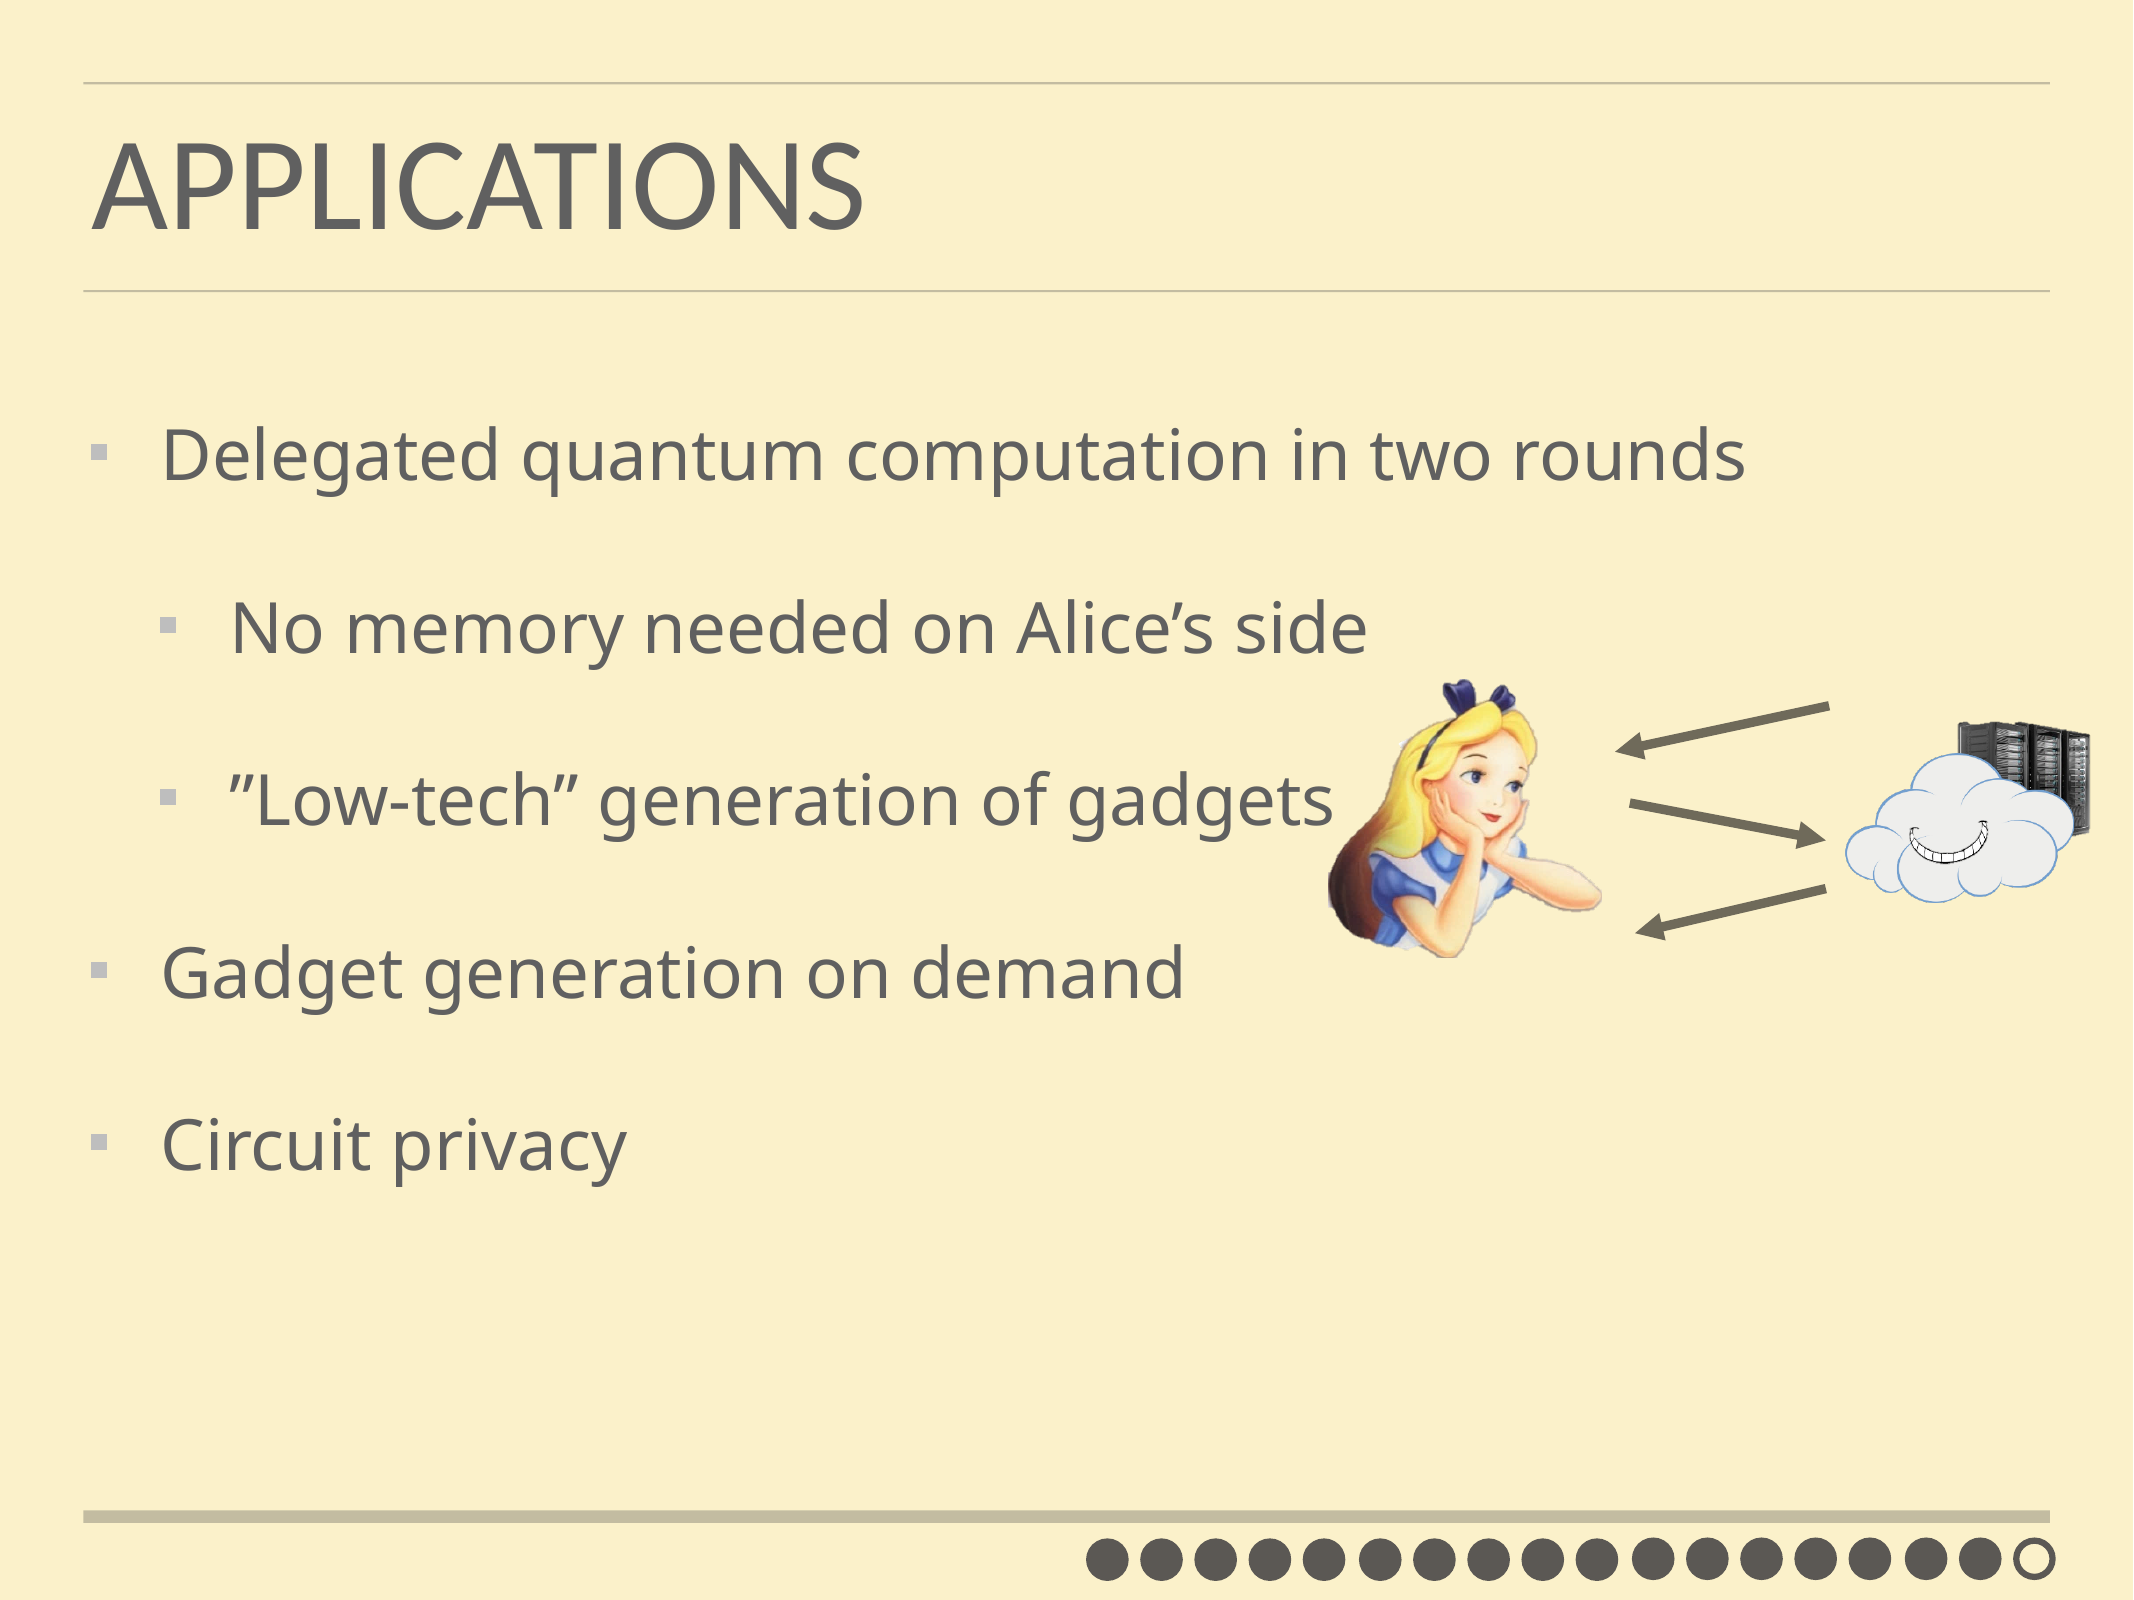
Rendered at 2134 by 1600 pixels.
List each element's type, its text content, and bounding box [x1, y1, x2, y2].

text_box [1851, 1540, 1889, 1577]
text_box [1362, 1541, 1399, 1578]
text_box [1743, 1540, 1780, 1577]
picture [91, 962, 107, 978]
text_box [1143, 1541, 1180, 1578]
text_box [1089, 1541, 1126, 1578]
text_box [1251, 1541, 1289, 1578]
picture [91, 444, 107, 460]
text_box [1197, 1541, 1234, 1578]
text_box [1634, 888, 1827, 934]
text_box [2016, 1540, 2053, 1577]
picture [160, 789, 176, 805]
picture [1327, 679, 1602, 958]
text_box [1689, 1540, 1726, 1577]
picture [91, 1134, 107, 1150]
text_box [1844, 707, 2121, 903]
text_box [1470, 1541, 1507, 1578]
text_box [1416, 1541, 1453, 1578]
text_box [1907, 1540, 1945, 1577]
text_box [1635, 1540, 1672, 1577]
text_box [1629, 802, 1827, 841]
text_box [1578, 1541, 1616, 1578]
text_box [1305, 1541, 1343, 1578]
text_box [1524, 1541, 1561, 1578]
text_box [1962, 1540, 1999, 1577]
title Applications [82, 80, 2051, 292]
list Delegated quantum computation in two rounds No memory needed on Alice’s side ”Low-tech” generation of gadgets Gadget generation on demand Circuit privacy [82, 327, 2051, 1268]
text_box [1614, 705, 1830, 753]
text_box [1797, 1540, 1834, 1577]
picture [160, 617, 176, 633]
